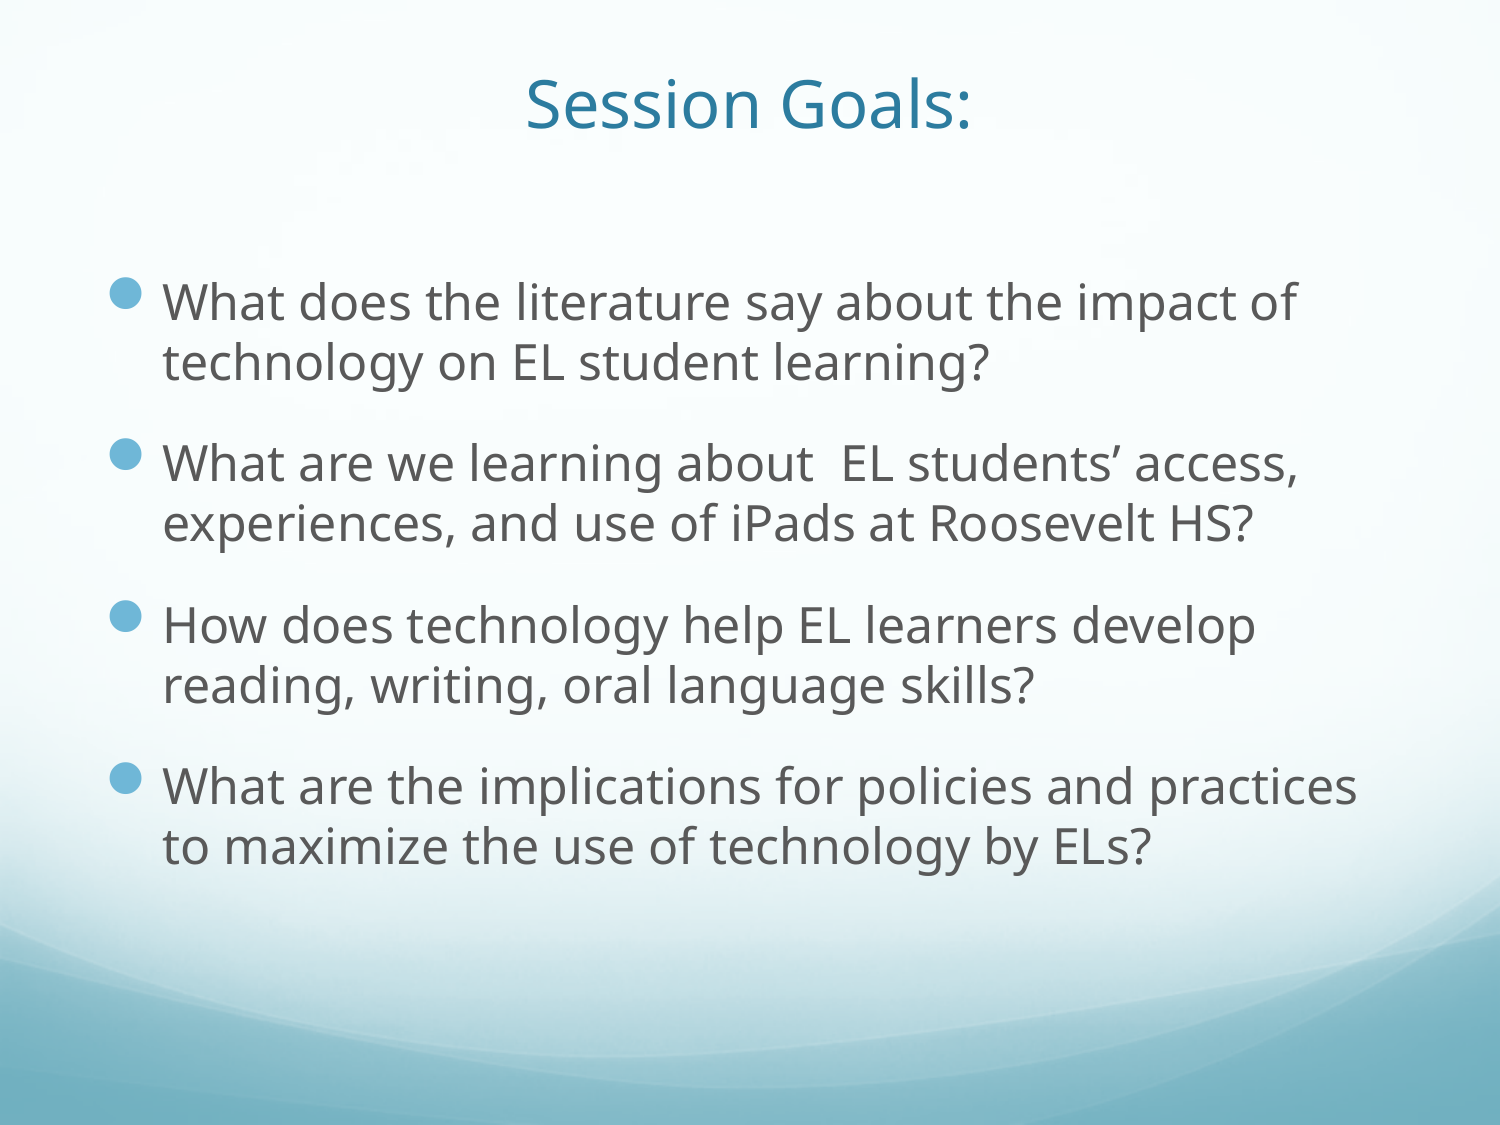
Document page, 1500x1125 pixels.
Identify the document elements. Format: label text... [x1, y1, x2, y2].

list What does the literature say about the impact of technology on EL student learning? What are we learning about EL students’ access, experiences, and use of iPads at Roosevelt HS? How does technology help EL learners develop reading, writing, oral language skills? What are the implications for policies and practices to maximize the use of technology by ELs? [90, 262, 1410, 975]
title Session Goals: [90, 17, 1410, 150]
